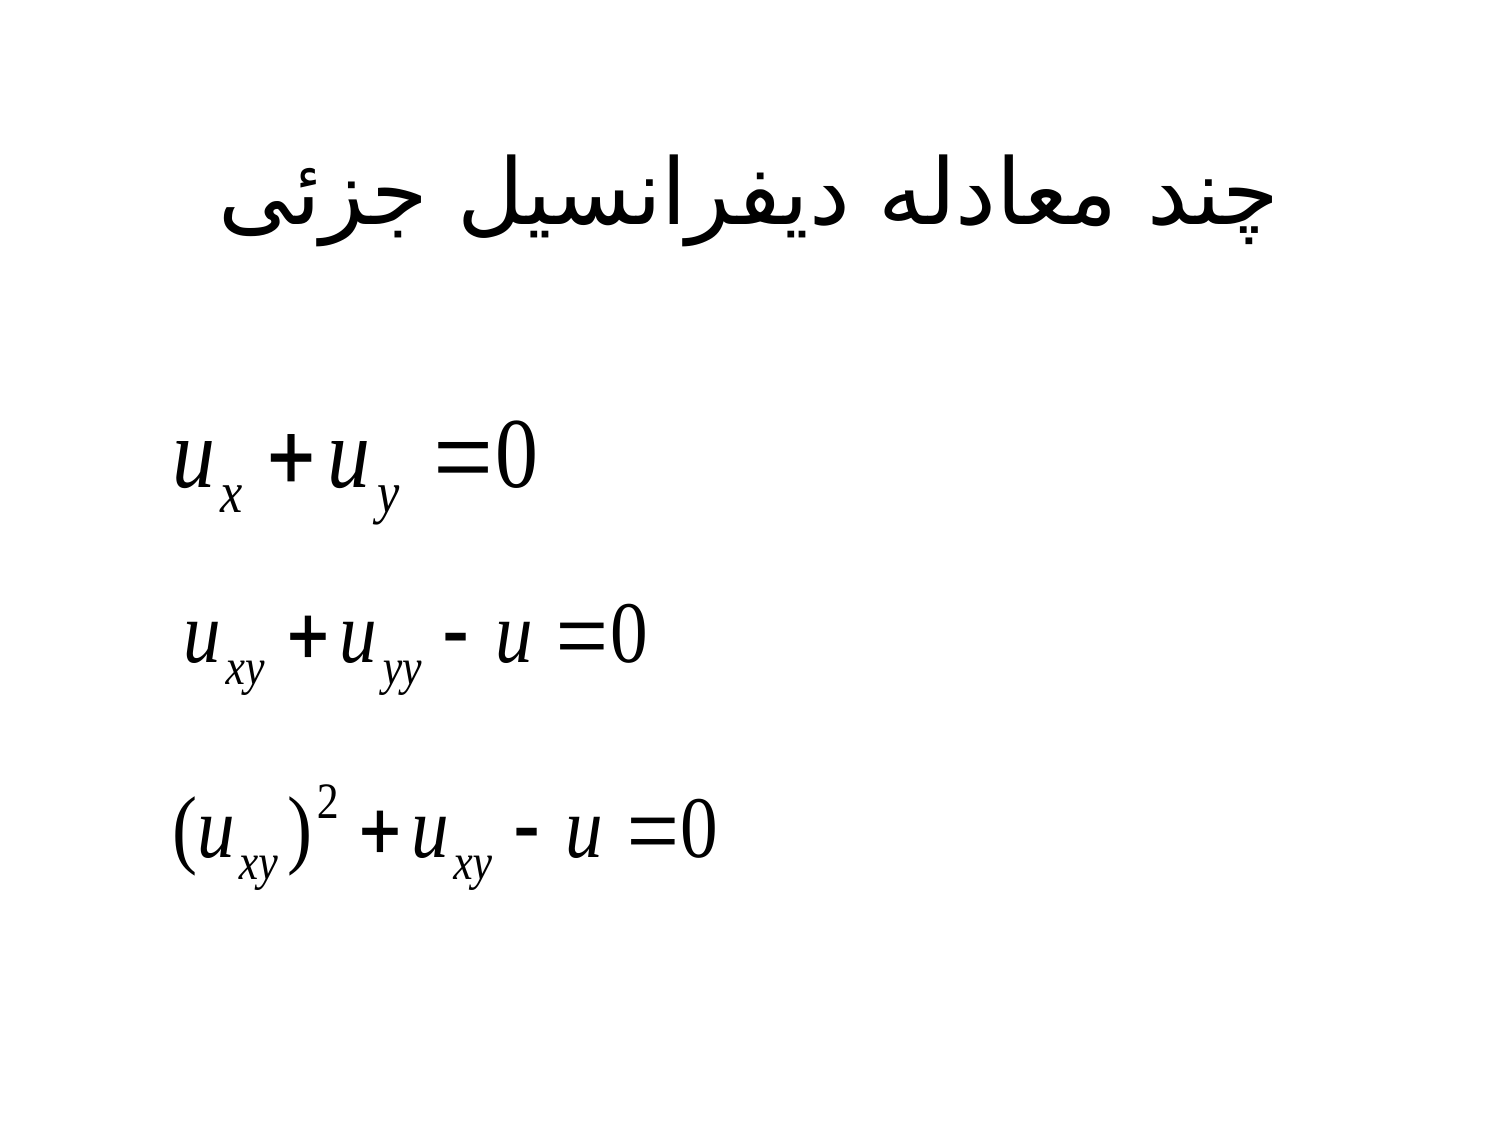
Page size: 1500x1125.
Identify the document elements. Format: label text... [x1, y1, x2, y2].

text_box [162, 387, 549, 547]
title چند معادله دیفرانسیل جزئی [74, 74, 1426, 301]
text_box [162, 762, 733, 909]
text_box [174, 574, 658, 714]
